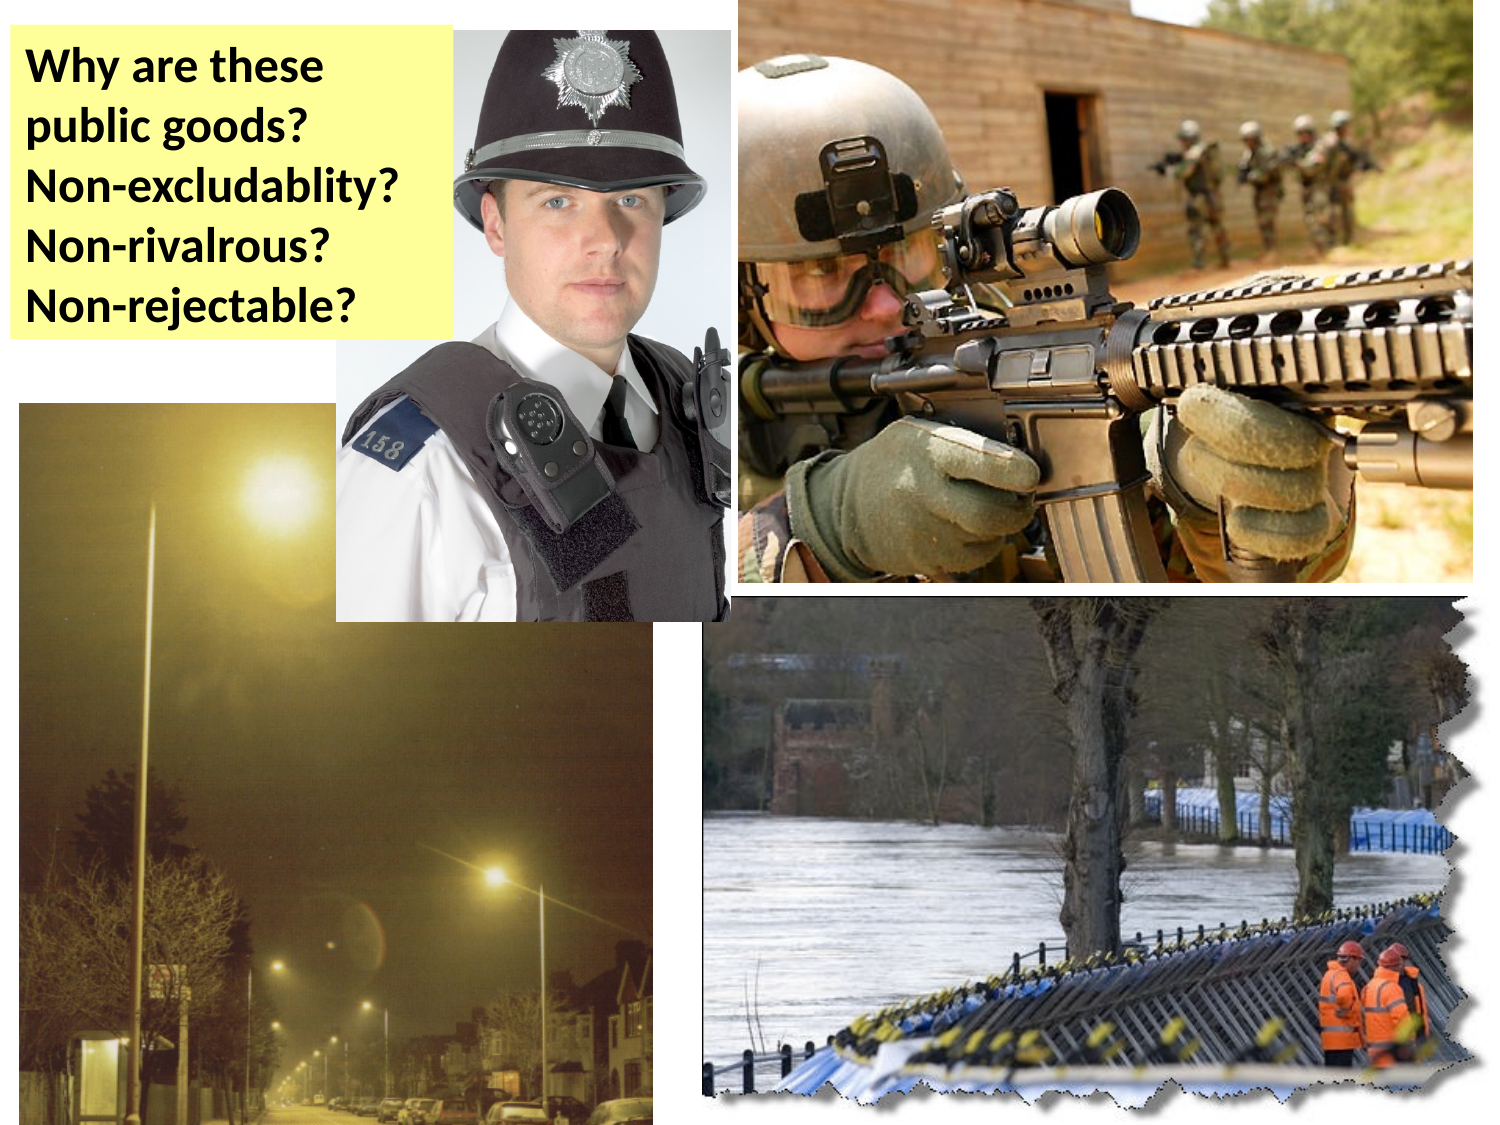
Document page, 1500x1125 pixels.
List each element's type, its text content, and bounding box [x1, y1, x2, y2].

picture [19, 30, 1493, 1125]
picture [738, 0, 1473, 584]
text_box Why are these public goods? Non-excludablity? Non-rivalrous? Non-rejectable? [10, 24, 454, 340]
